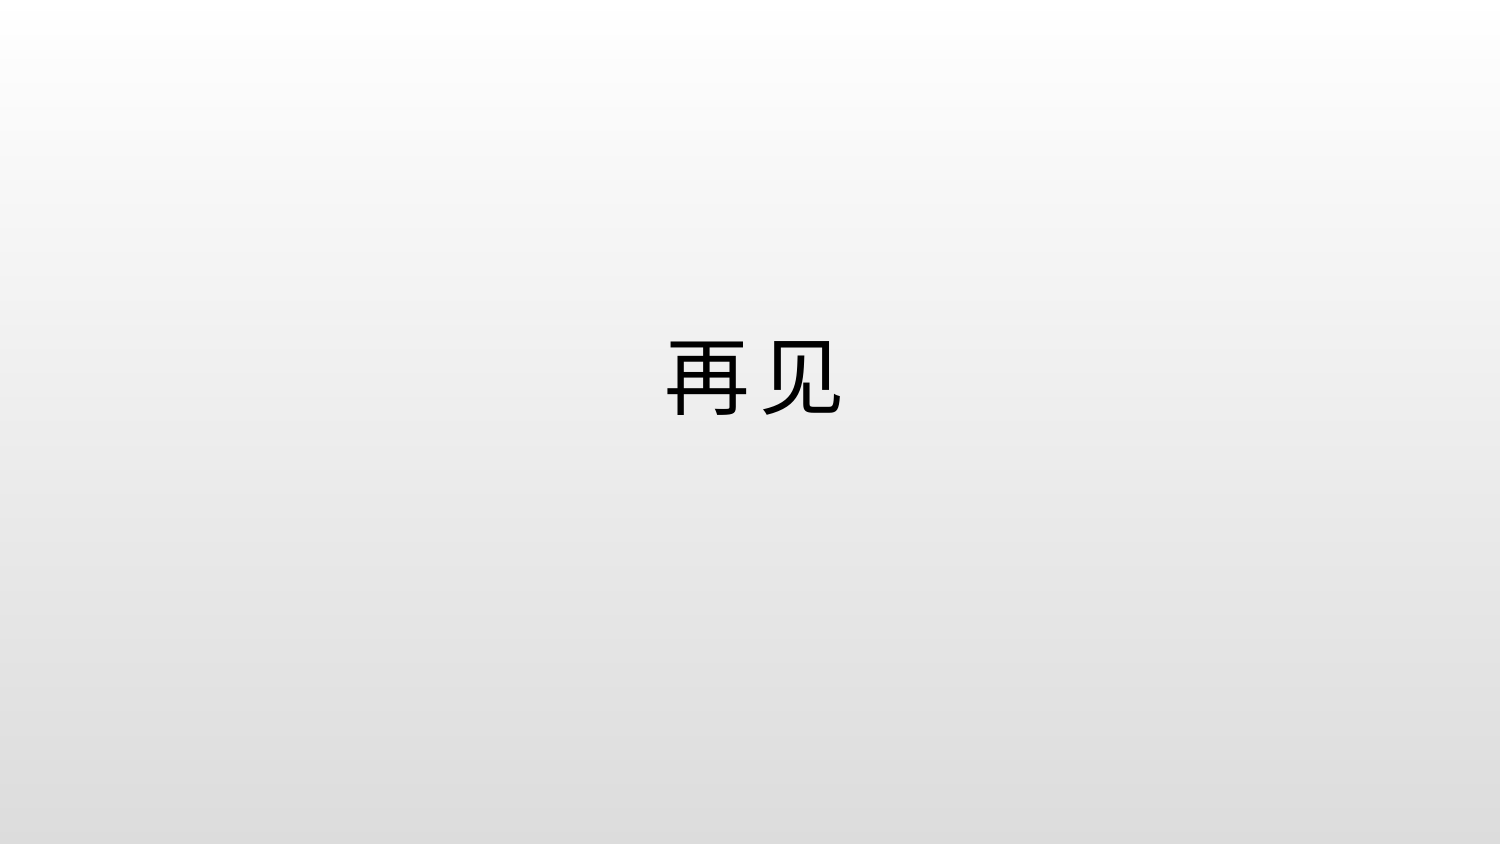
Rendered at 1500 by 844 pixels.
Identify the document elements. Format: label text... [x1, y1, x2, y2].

title 再见 [82, 318, 1418, 429]
